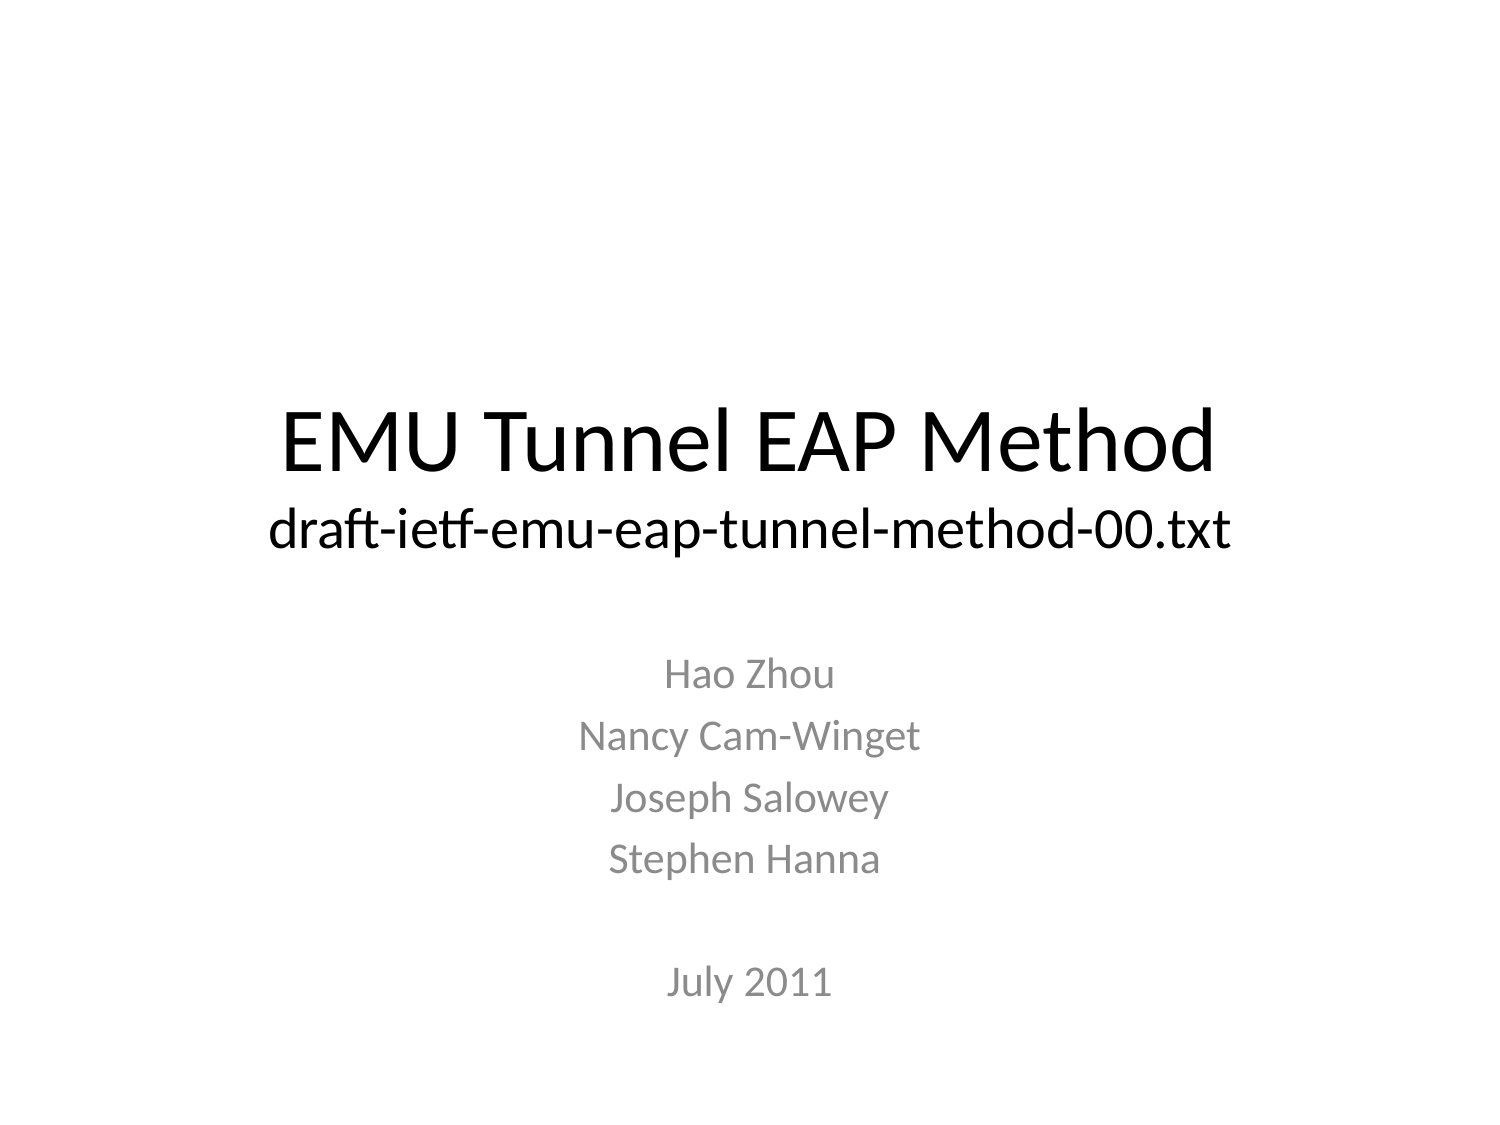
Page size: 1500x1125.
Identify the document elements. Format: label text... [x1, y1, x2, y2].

subtitle Hao Zhou Nancy Cam-Winget Joseph Salowey Stephen Hanna July 2011 [225, 637, 1275, 1014]
title EMU Tunnel EAP Method draft-ietf-emu-eap-tunnel-method-00.txt [112, 349, 1388, 591]
